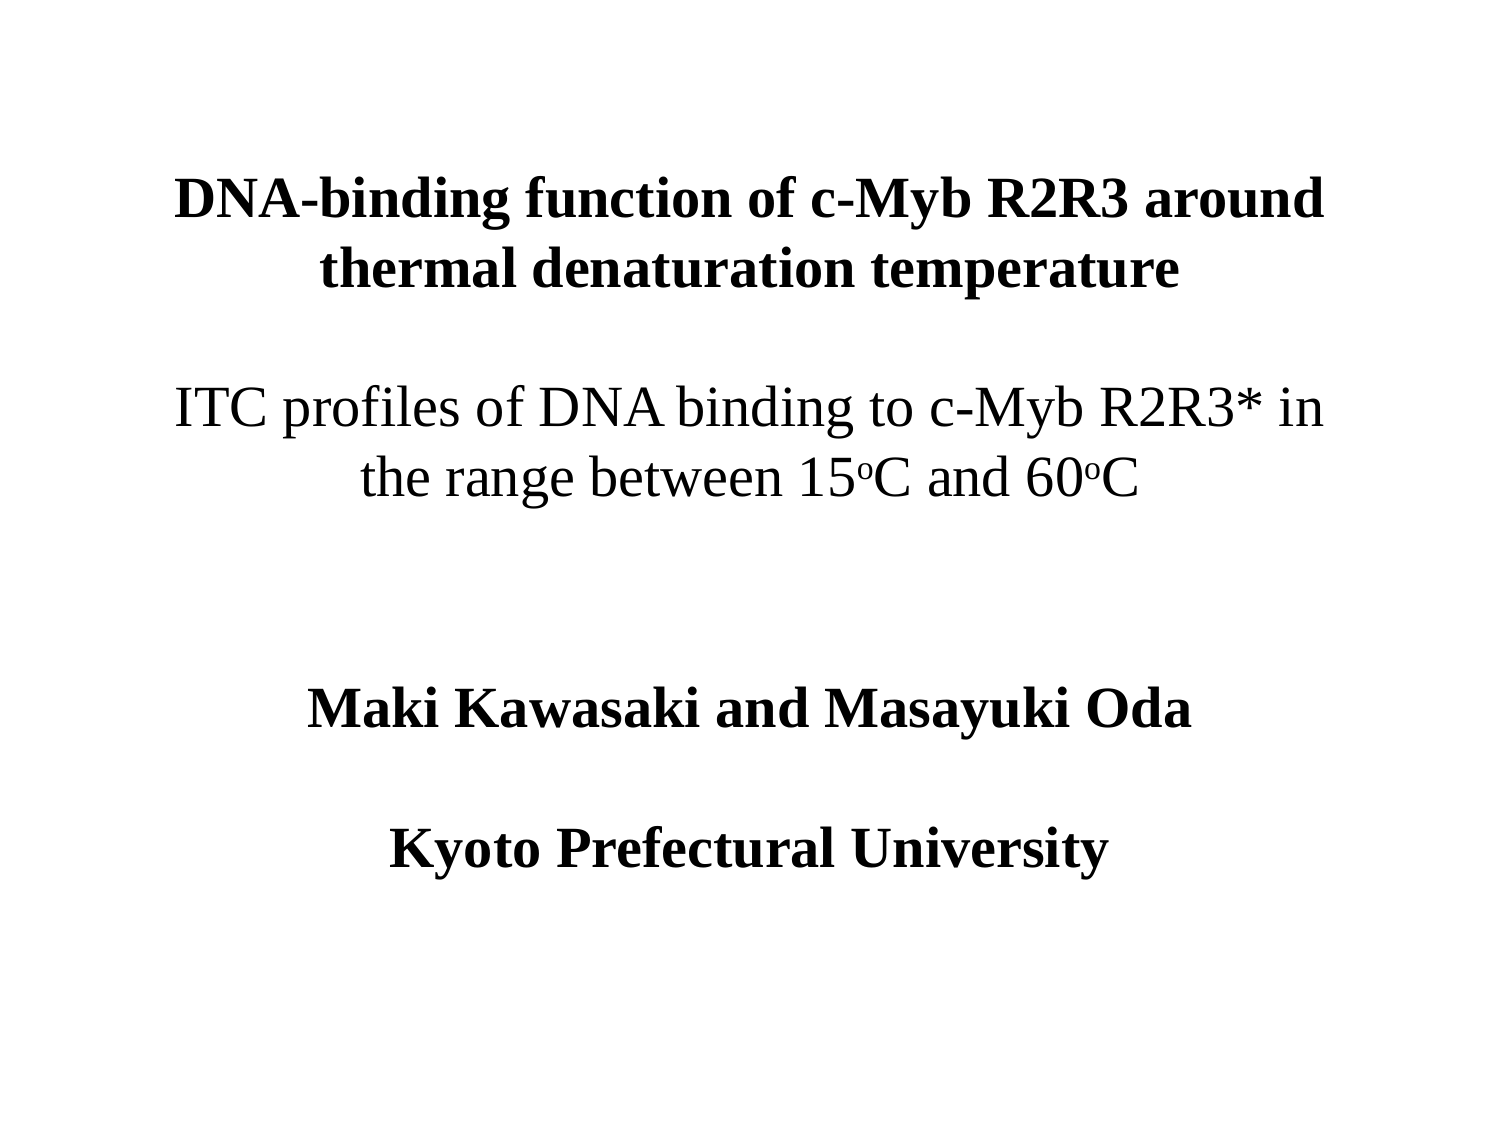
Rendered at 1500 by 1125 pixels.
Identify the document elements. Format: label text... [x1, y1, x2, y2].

title DNA-binding function of c-Myb R2R3 around thermal denaturation temperature ITC profiles of DNA binding to c-Myb R2R3* in the range between 15oC and 60oC [148, 127, 1352, 541]
text_box Maki Kawasaki and Masayuki Oda Kyoto Prefectural University [292, 662, 1208, 887]
